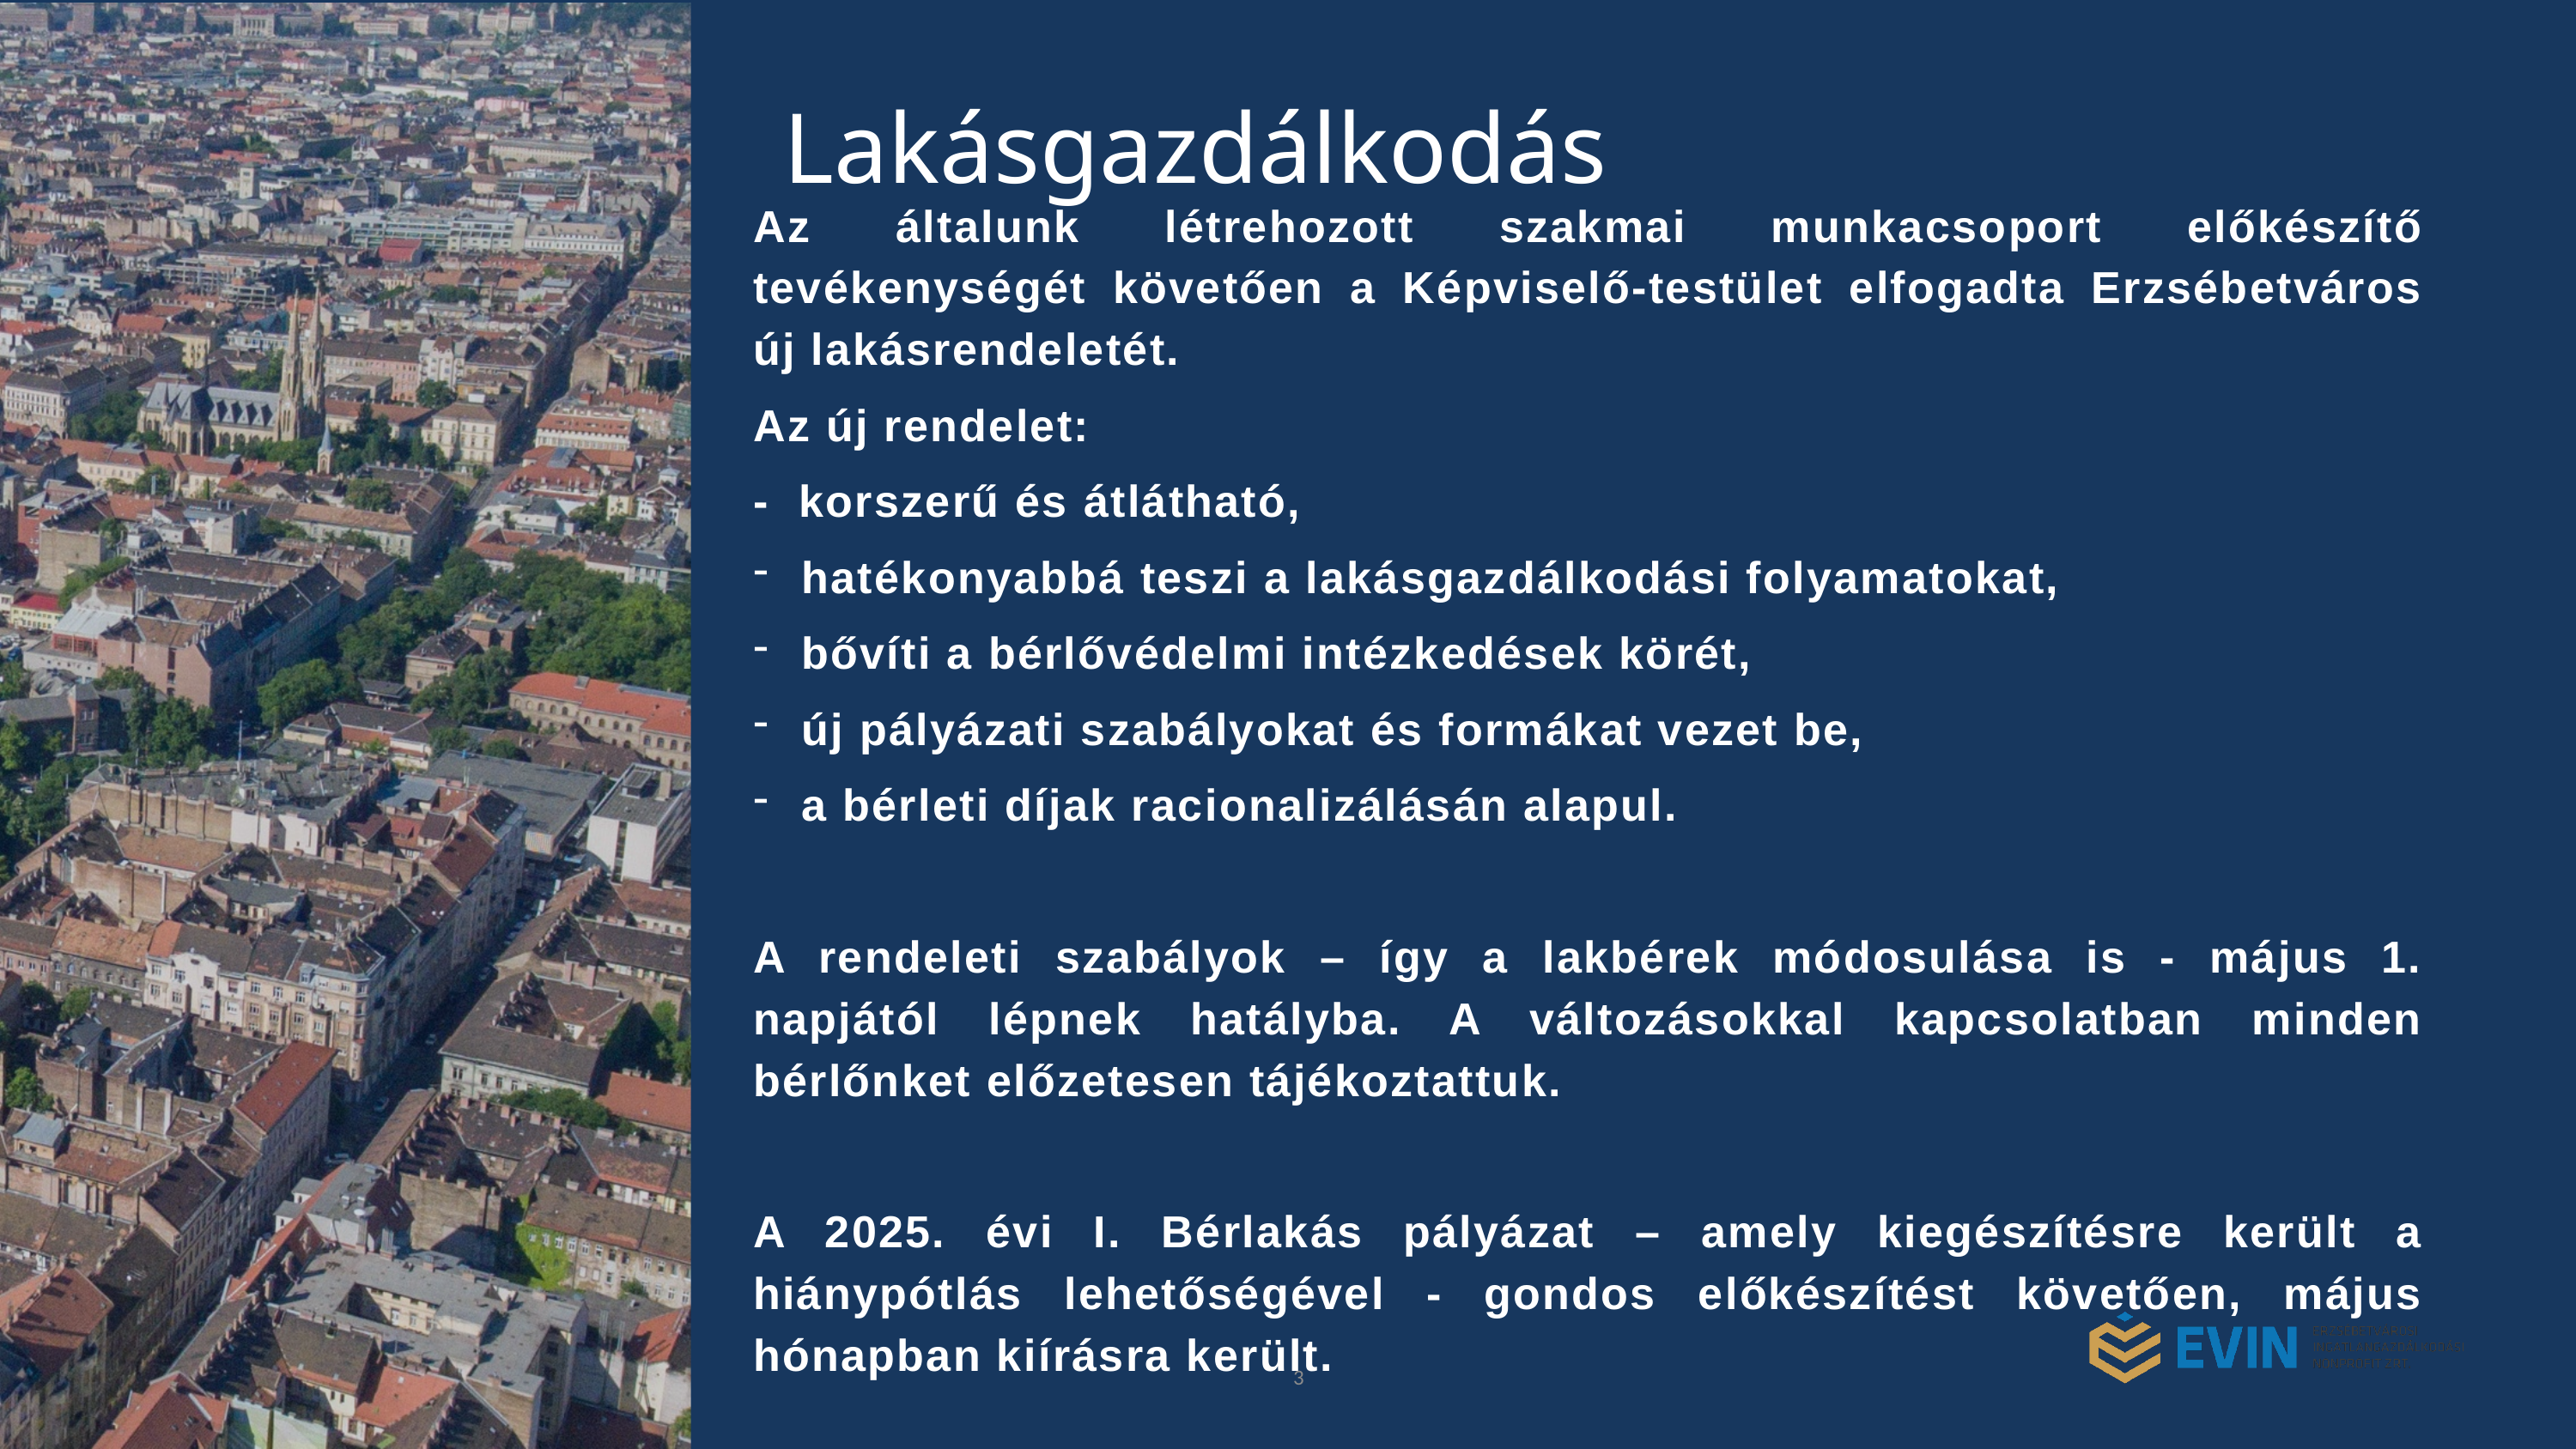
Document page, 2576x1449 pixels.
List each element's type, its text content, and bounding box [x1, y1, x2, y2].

text_box [0, 3, 691, 1449]
picture [2050, 1293, 2493, 1401]
text_box Lakásgazdálkodás [783, 45, 2308, 189]
text_box Az általunk létrehozott szakmai munkacsoport előkészítő tevékenységét követően a Képviselő-testület elfogadta Erzsébetváros új lakásrendeletét. Az új rendelet: - korszerű és átlátható, hatékonyabbá teszi a lakásgazdálkodási folyamatokat, bővíti a bérlővédelmi intézkedések körét, új pályázati szabályokat és formákat vezet be, a bérleti díjak racionalizálásán alapul. A rendeleti szabályok – így a lakbérek módosulása is - május 1. napjától lépnek hatályba. A változásokkal kapcsolatban minden bérlőnket előzetesen tájékoztattuk. A 2025. évi I. Bérlakás pályázat – amely kiegészítésre került a hiánypótlás lehetőségével - gondos előkészítést követően, május hónapban kiírásra került. [753, 189, 2426, 1449]
slide_number 3 [1148, 1350, 1449, 1403]
